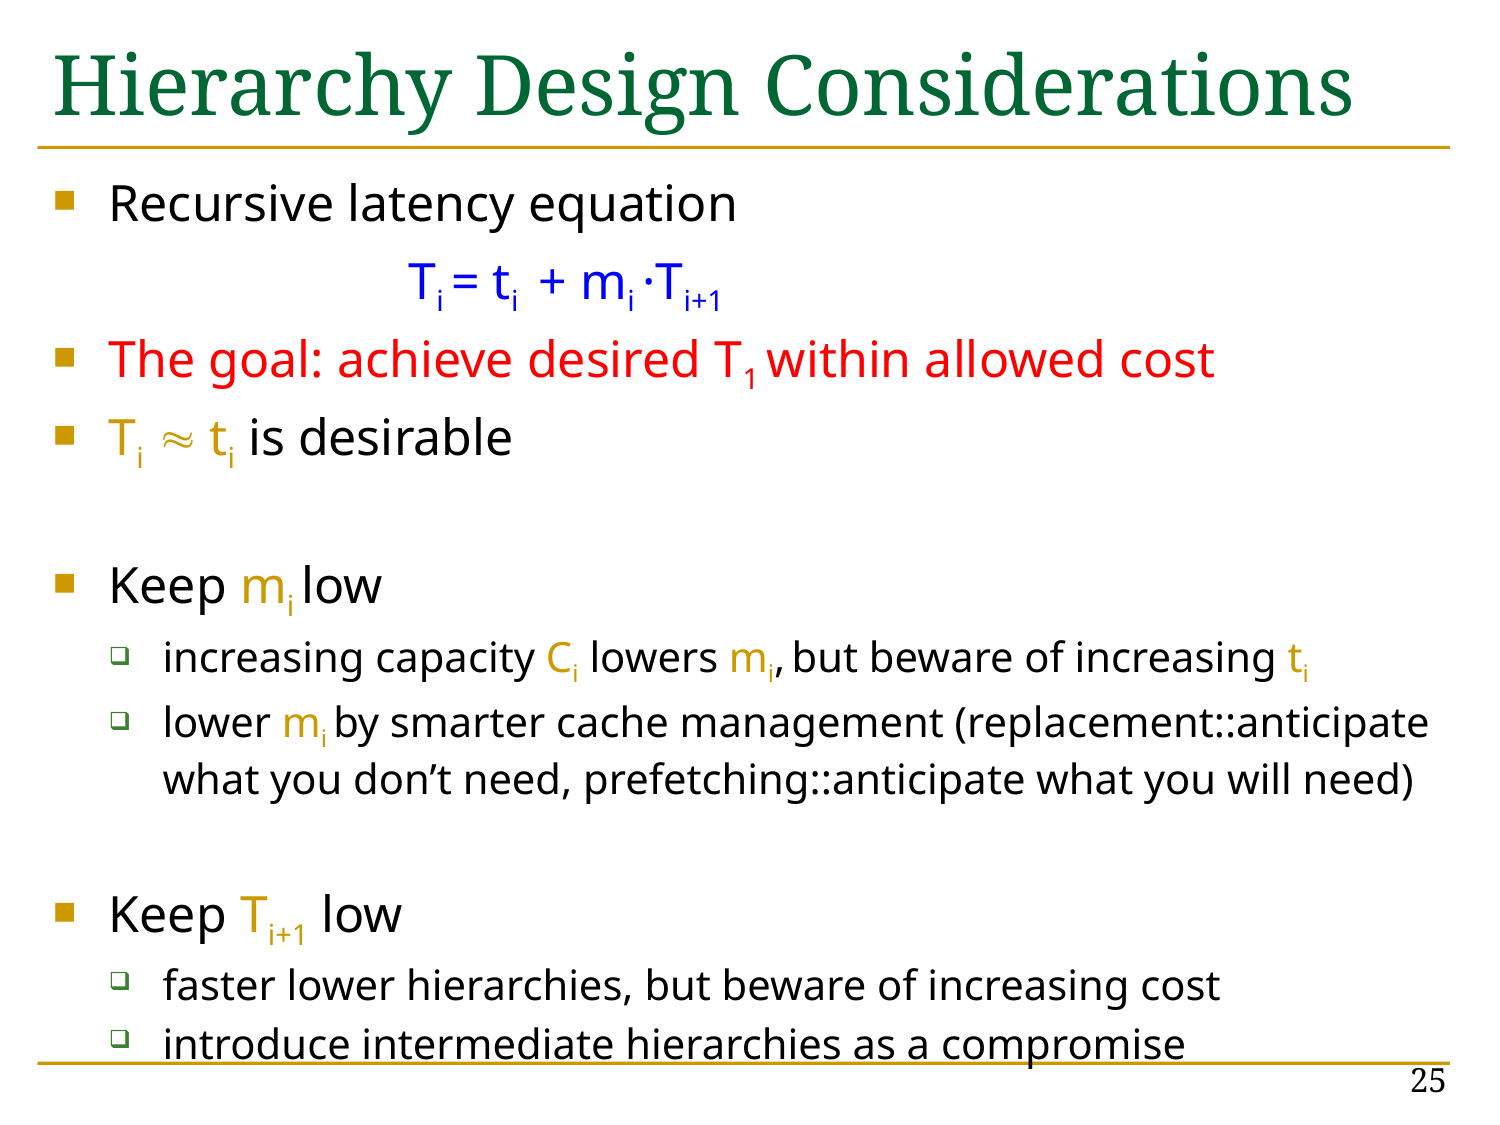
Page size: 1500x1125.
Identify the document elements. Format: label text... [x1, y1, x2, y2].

list Recursive latency equation Ti = ti + mi ·Ti+1 The goal: achieve desired T1 within allowed cost Ti  ti is desirable Keep mi low increasing capacity Ci lowers mi, but beware of increasing ti lower mi by smarter cache management (replacement::anticipate what you don’t need, prefetching::anticipate what you will need) Keep Ti+1 low faster lower hierarchies, but beware of increasing cost introduce intermediate hierarchies as a compromise [37, 163, 1450, 1016]
slide_number 25 [1111, 1036, 1462, 1112]
title Hierarchy Design Considerations [37, 24, 1450, 163]
